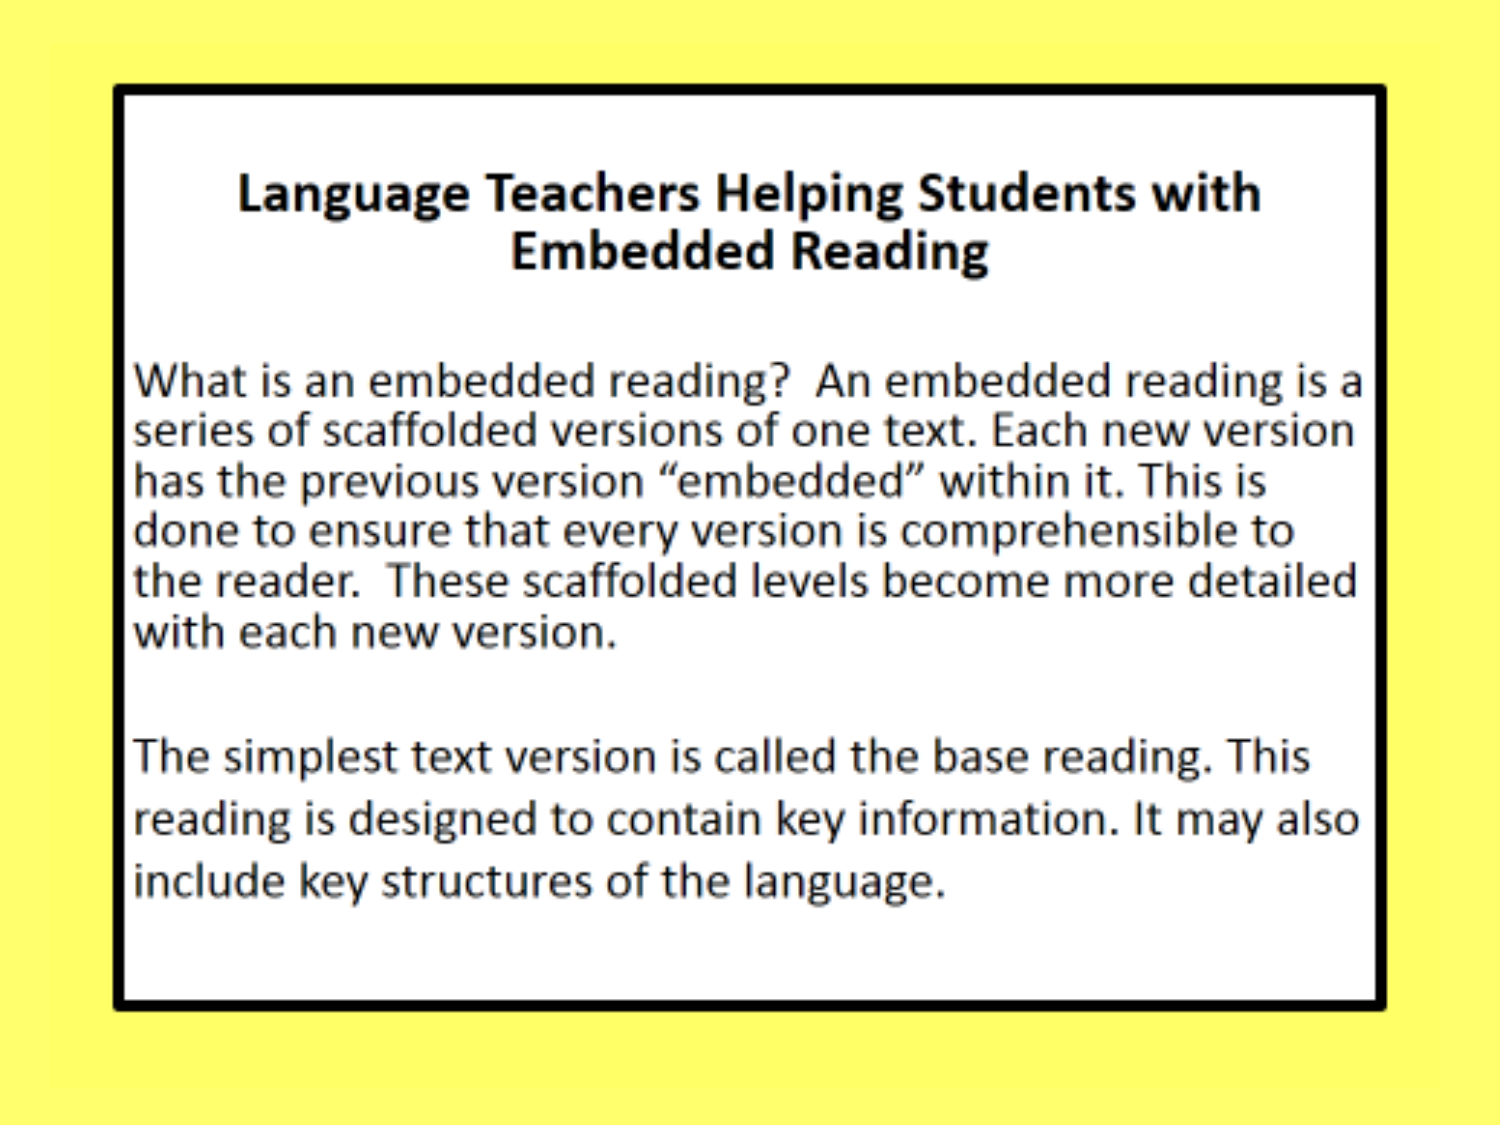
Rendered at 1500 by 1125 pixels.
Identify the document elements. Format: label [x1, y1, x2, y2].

list [49, 44, 1441, 1088]
